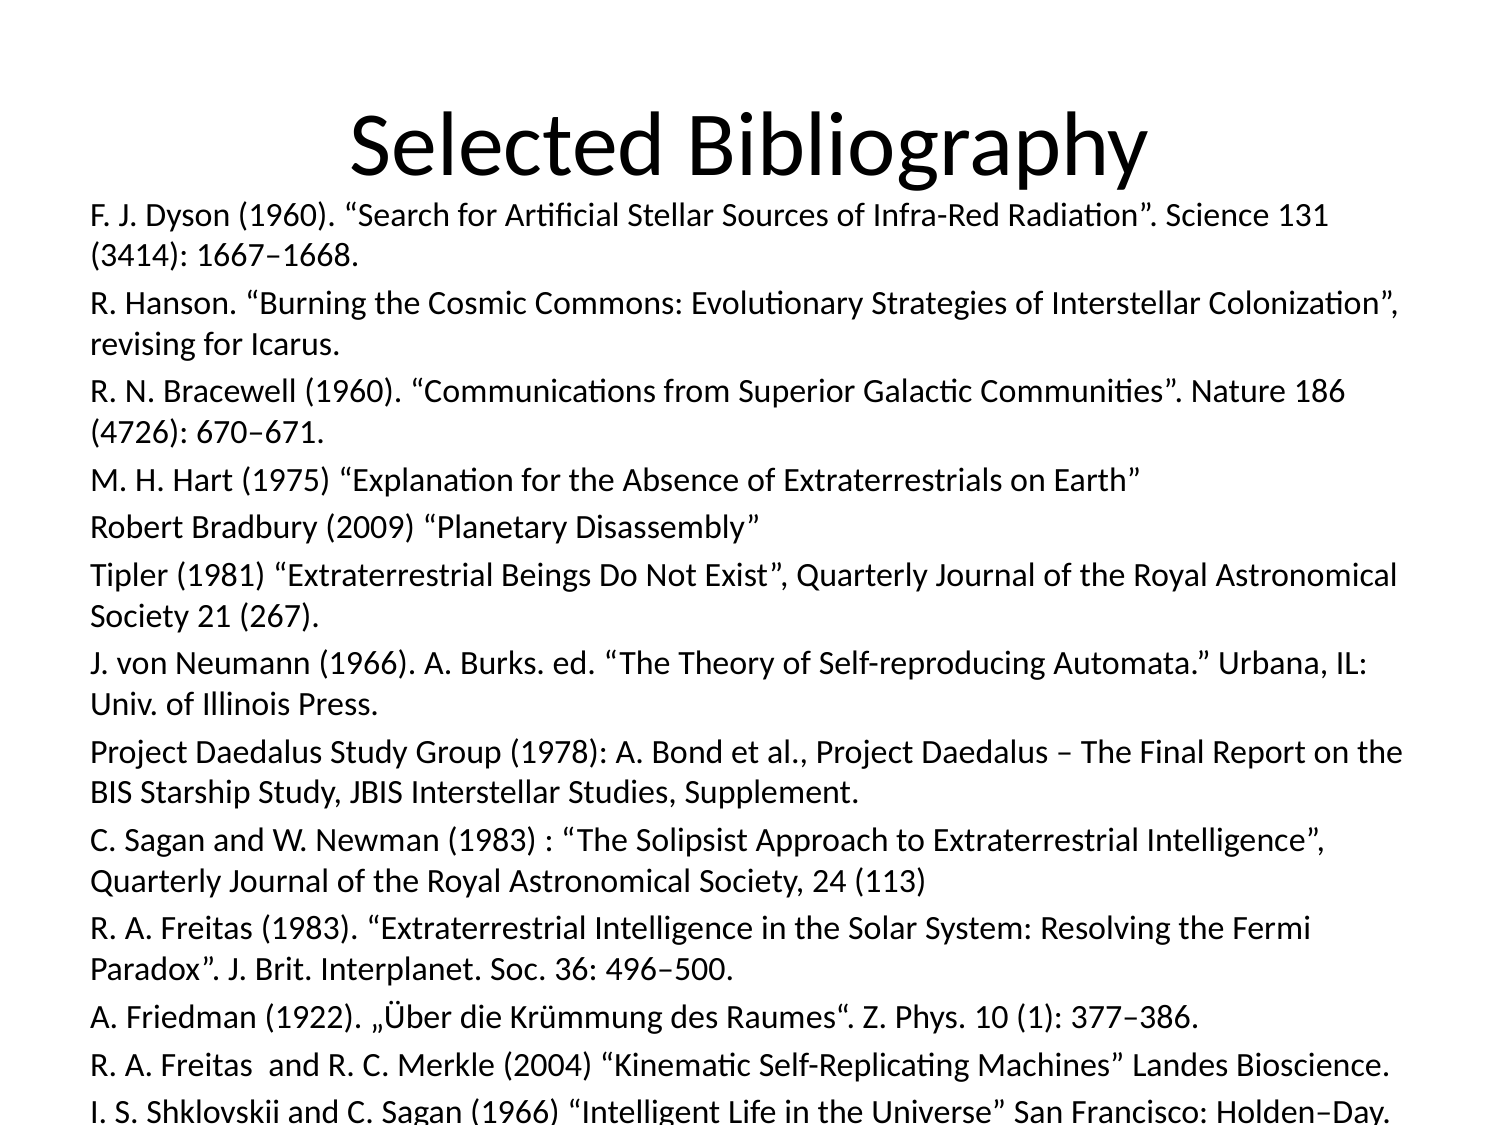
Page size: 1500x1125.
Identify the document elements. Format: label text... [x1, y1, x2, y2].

list F. J. Dyson (1960). “Search for Artificial Stellar Sources of Infra-Red Radiation”. Science 131 (3414): 1667–1668. R. Hanson. “Burning the Cosmic Commons: Evolutionary Strategies of Interstellar Colonization”, revising for Icarus. R. N. Bracewell (1960). “Communications from Superior Galactic Communities”. Nature 186 (4726): 670–671. M. H. Hart (1975) “Explanation for the Absence of Extraterrestrials on Earth” Robert Bradbury (2009) “Planetary Disassembly” Tipler (1981) “Extraterrestrial Beings Do Not Exist”, Quarterly Journal of the Royal Astronomical Society 21 (267). J. von Neumann (1966). A. Burks. ed. “The Theory of Self-reproducing Automata.” Urbana, IL: Univ. of Illinois Press. Project Daedalus Study Group (1978): A. Bond et al., Project Daedalus – The Final Report on the BIS Starship Study, JBIS Interstellar Studies, Supplement. C. Sagan and W. Newman (1983) : “The Solipsist Approach to Extraterrestrial Intelligence”, Quarterly Journal of the Royal Astronomical Society, 24 (113) R. A. Freitas (1983). “Extraterrestrial Intelligence in the Solar System: Resolving the Fermi Paradox”. J. Brit. Interplanet. Soc. 36: 496–500. A. Friedman (1922). „Über die Krümmung des Raumes“. Z. Phys. 10 (1): 377–386. R. A. Freitas and R. C. Merkle (2004) “Kinematic Self-Replicating Machines” Landes Bioscience. I. S. Shklovskii and C. Sagan (1966) “Intelligent Life in the Universe” San Francisco: Holden–Day. [75, 184, 1425, 1125]
title Selected Bibliography [75, 45, 1425, 184]
